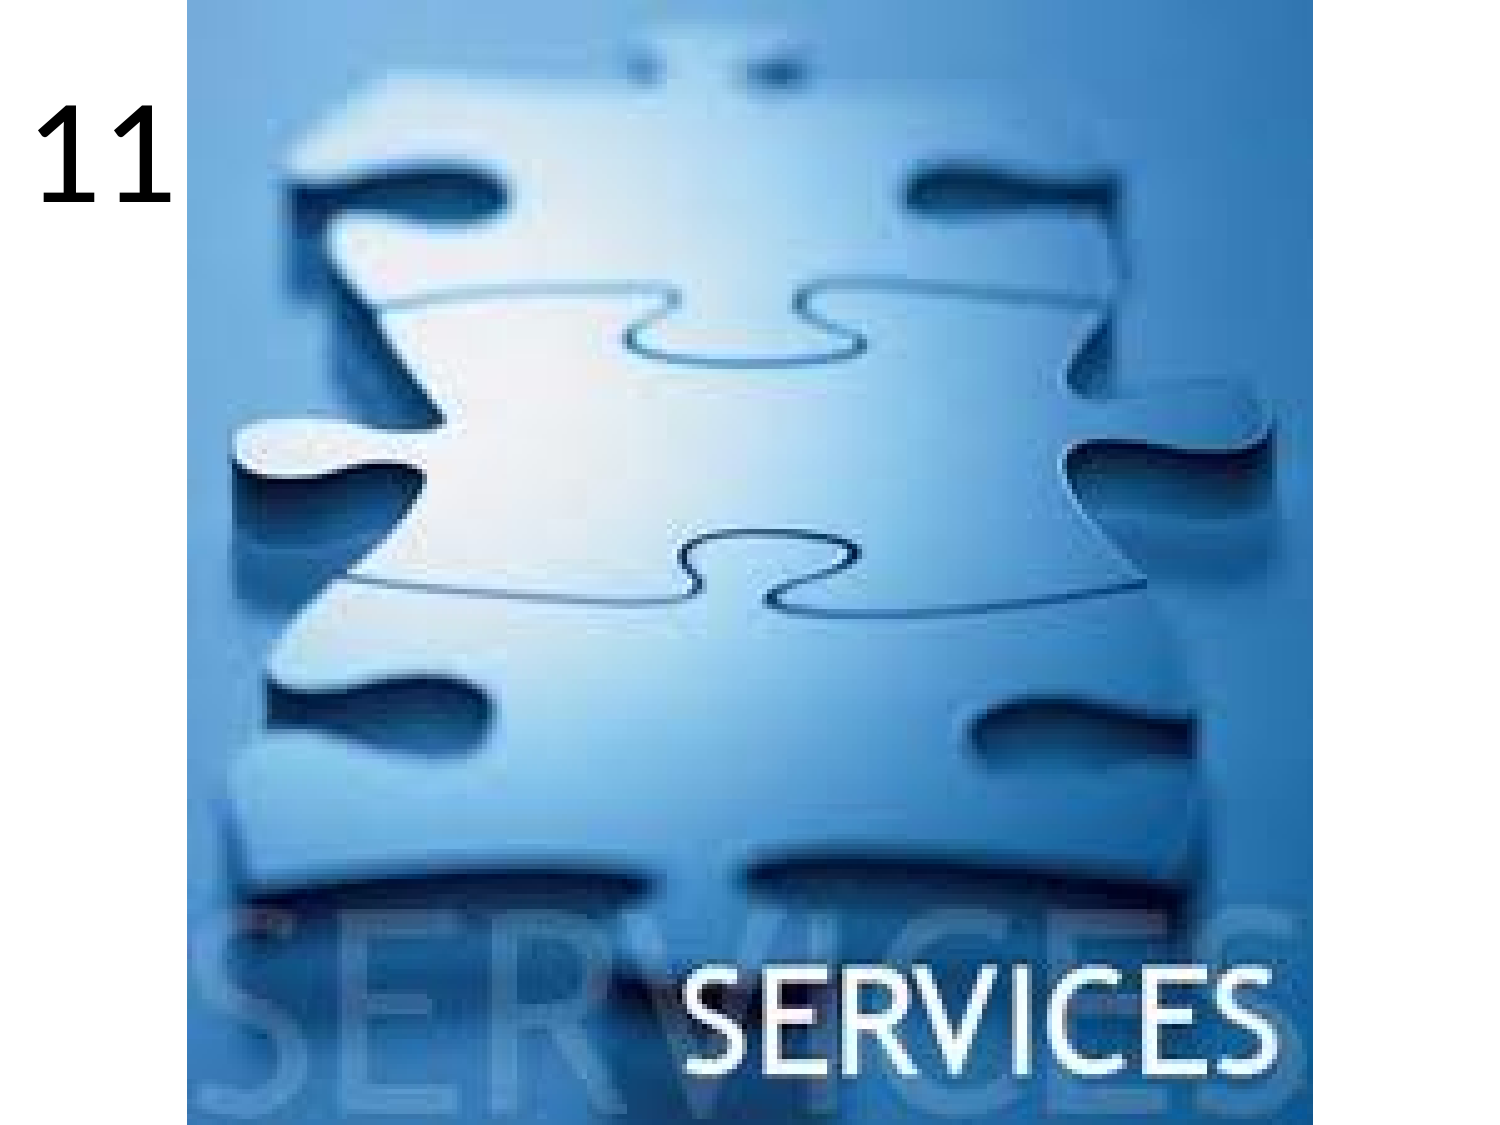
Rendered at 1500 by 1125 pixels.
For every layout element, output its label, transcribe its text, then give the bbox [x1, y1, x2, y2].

text_box 11 [11, 45, 182, 240]
picture [187, 0, 1313, 1125]
